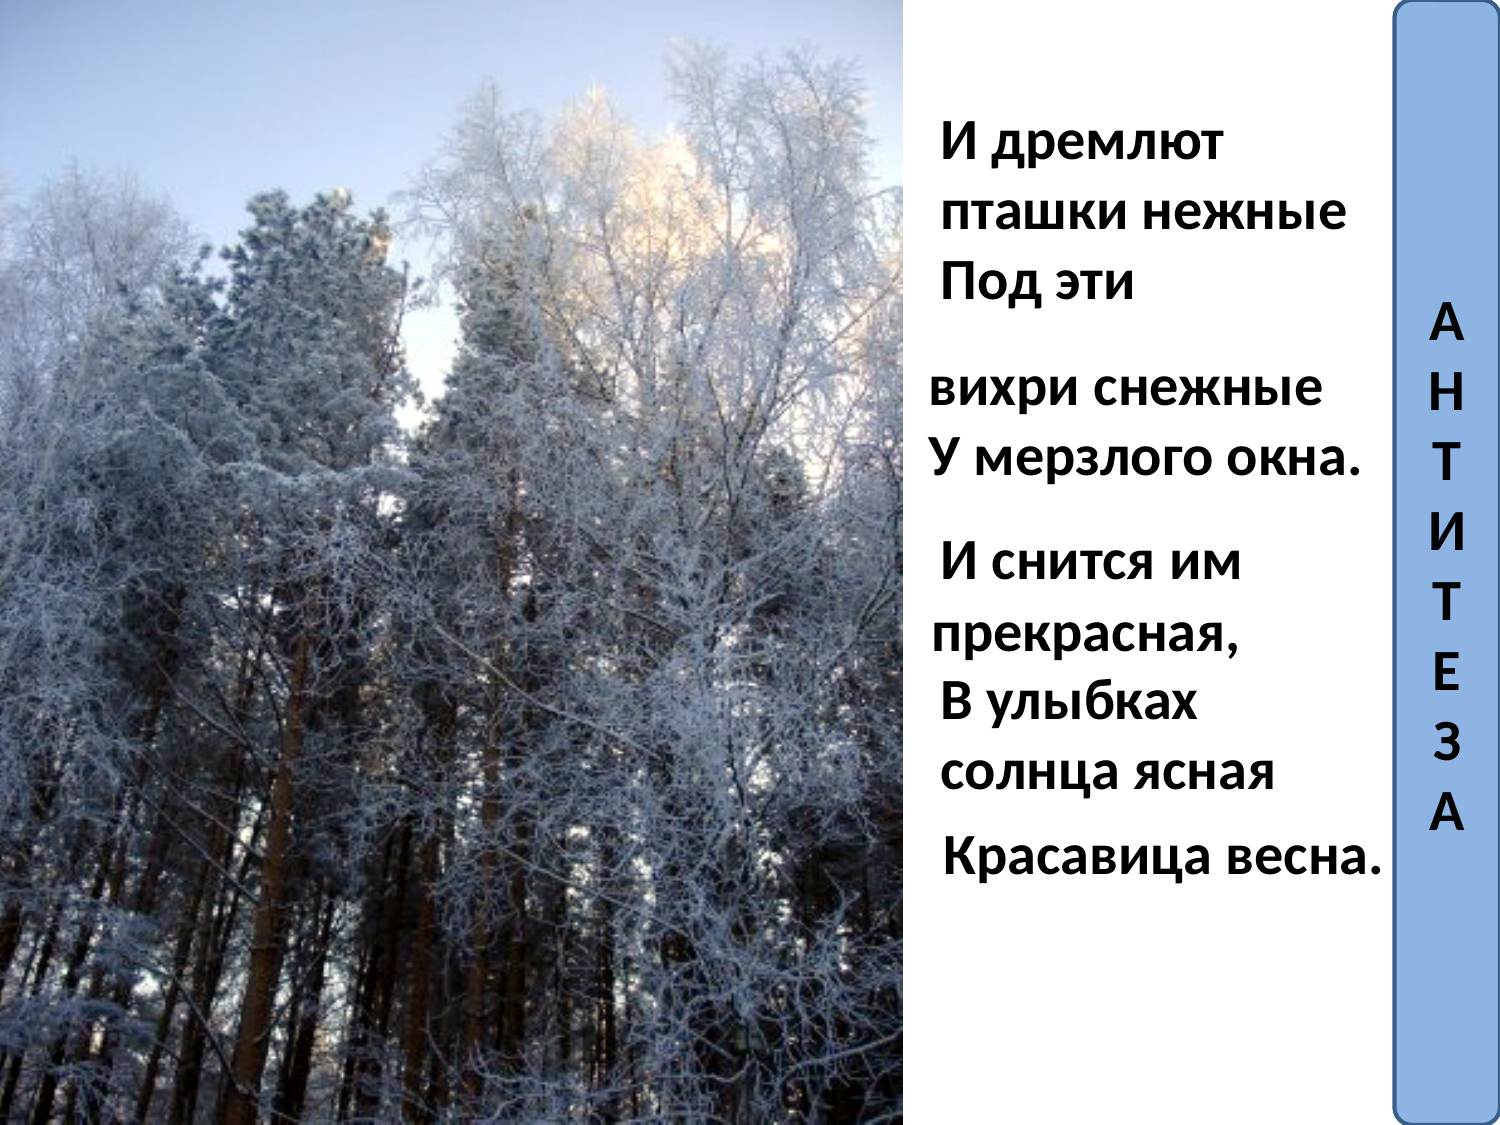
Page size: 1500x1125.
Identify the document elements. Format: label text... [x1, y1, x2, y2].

picture [0, 0, 903, 1125]
text_box прекрасная, [916, 585, 1256, 671]
text_box Красавица весна. [928, 808, 1400, 894]
text_box И дремлют пташки нежные Под эти И снится им В улыбках солнца ясная [925, 495, 1392, 879]
text_box вихри снежные У мерзлого окна. [913, 339, 1500, 495]
text_box И дремлют пташки нежные Под эти И снится им В улыбках солнца ясная [925, 93, 1392, 339]
text_box А Н Т И Т Е З А [1392, 495, 1500, 1125]
text_box А Н Т И Т Е З А [1392, 0, 1500, 339]
